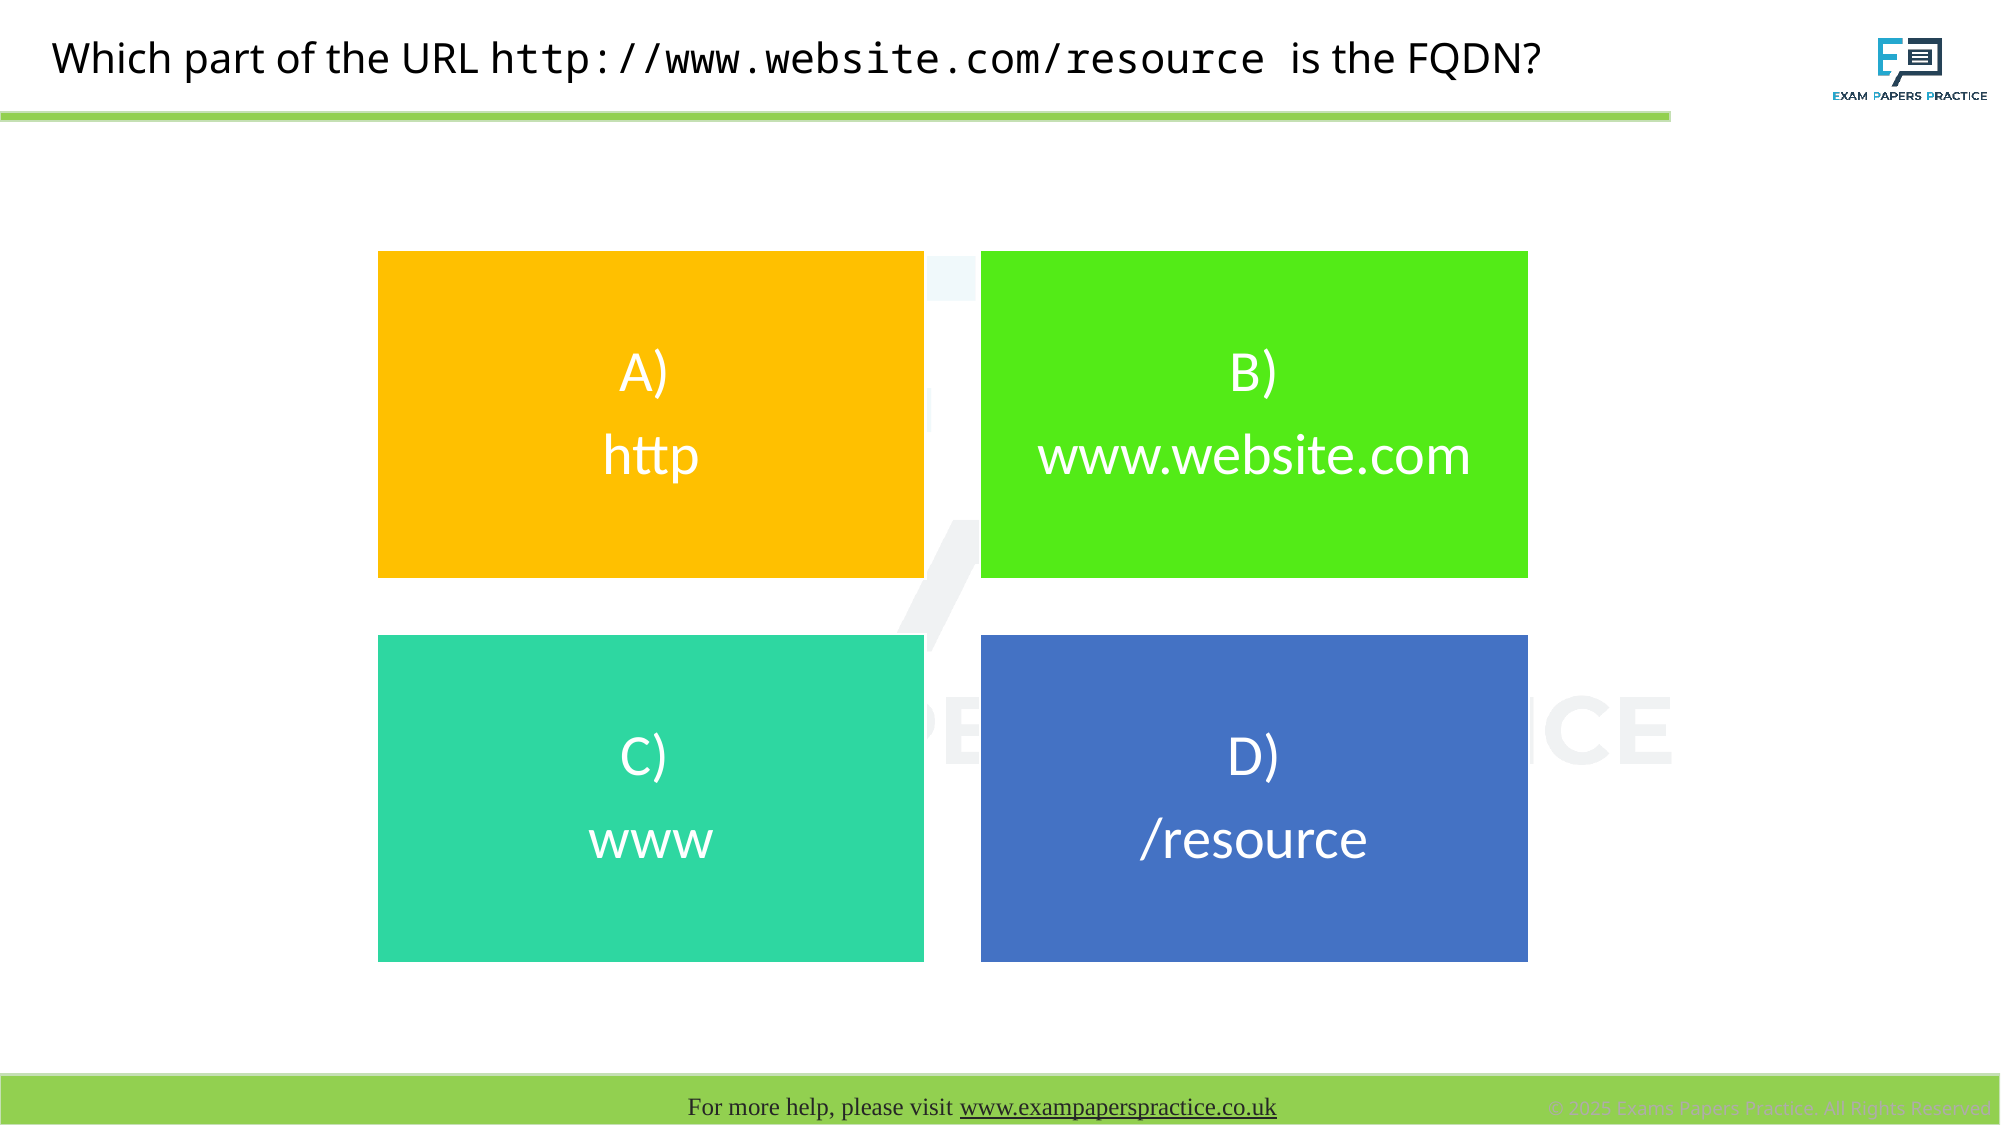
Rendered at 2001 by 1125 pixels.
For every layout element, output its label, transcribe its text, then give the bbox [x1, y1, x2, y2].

title Which part of the URL http://www.website.com/resource is the FQDN? [36, 0, 1658, 169]
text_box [90, 249, 1816, 964]
